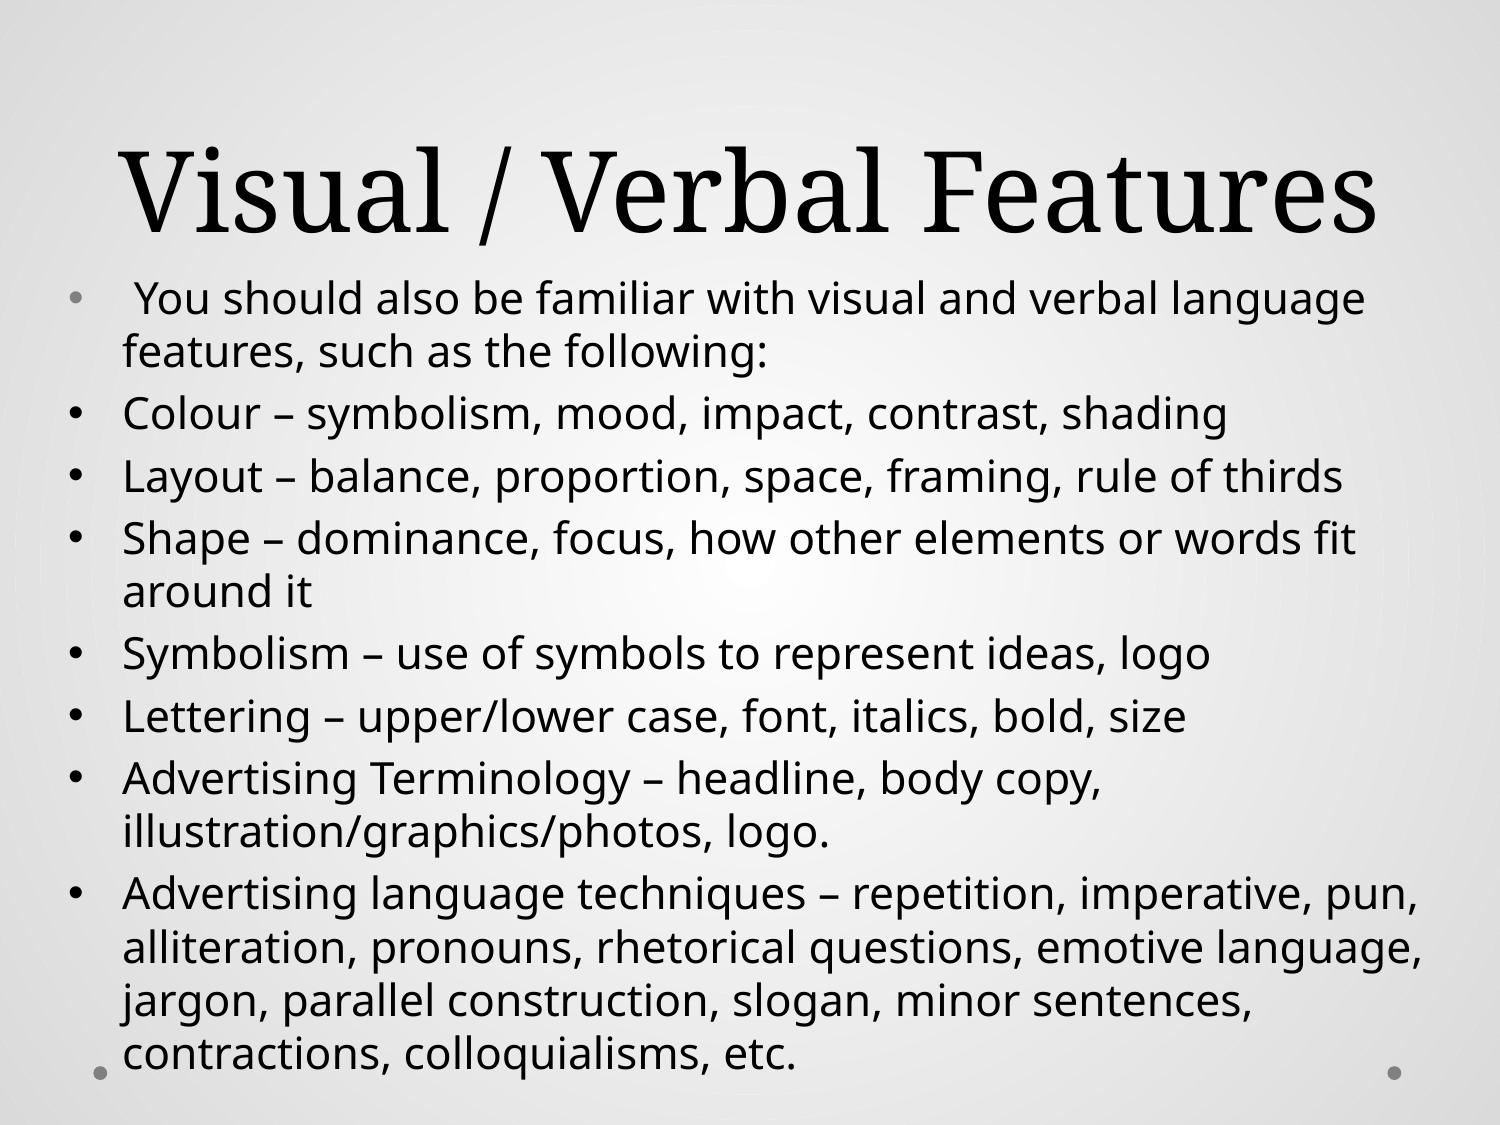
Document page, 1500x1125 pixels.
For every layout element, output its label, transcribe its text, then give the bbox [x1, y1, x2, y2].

list You should also be familiar with visual and verbal language features, such as the following: Colour – symbolism, mood, impact, contrast, shading Layout – balance, proportion, space, framing, rule of thirds Shape – dominance, focus, how other elements or words fit around it Symbolism – use of symbols to represent ideas, logo Lettering – upper/lower case, font, italics, bold, size Advertising Terminology – headline, body copy, illustration/graphics/photos, logo. Advertising language techniques – repetition, imperative, pun, alliteration, pronouns, rhetorical questions, emotive language, jargon, parallel construction, slogan, minor sentences, contractions, colloquialisms, etc. [53, 262, 1471, 1094]
title Visual / Verbal Features [75, 0, 1425, 262]
